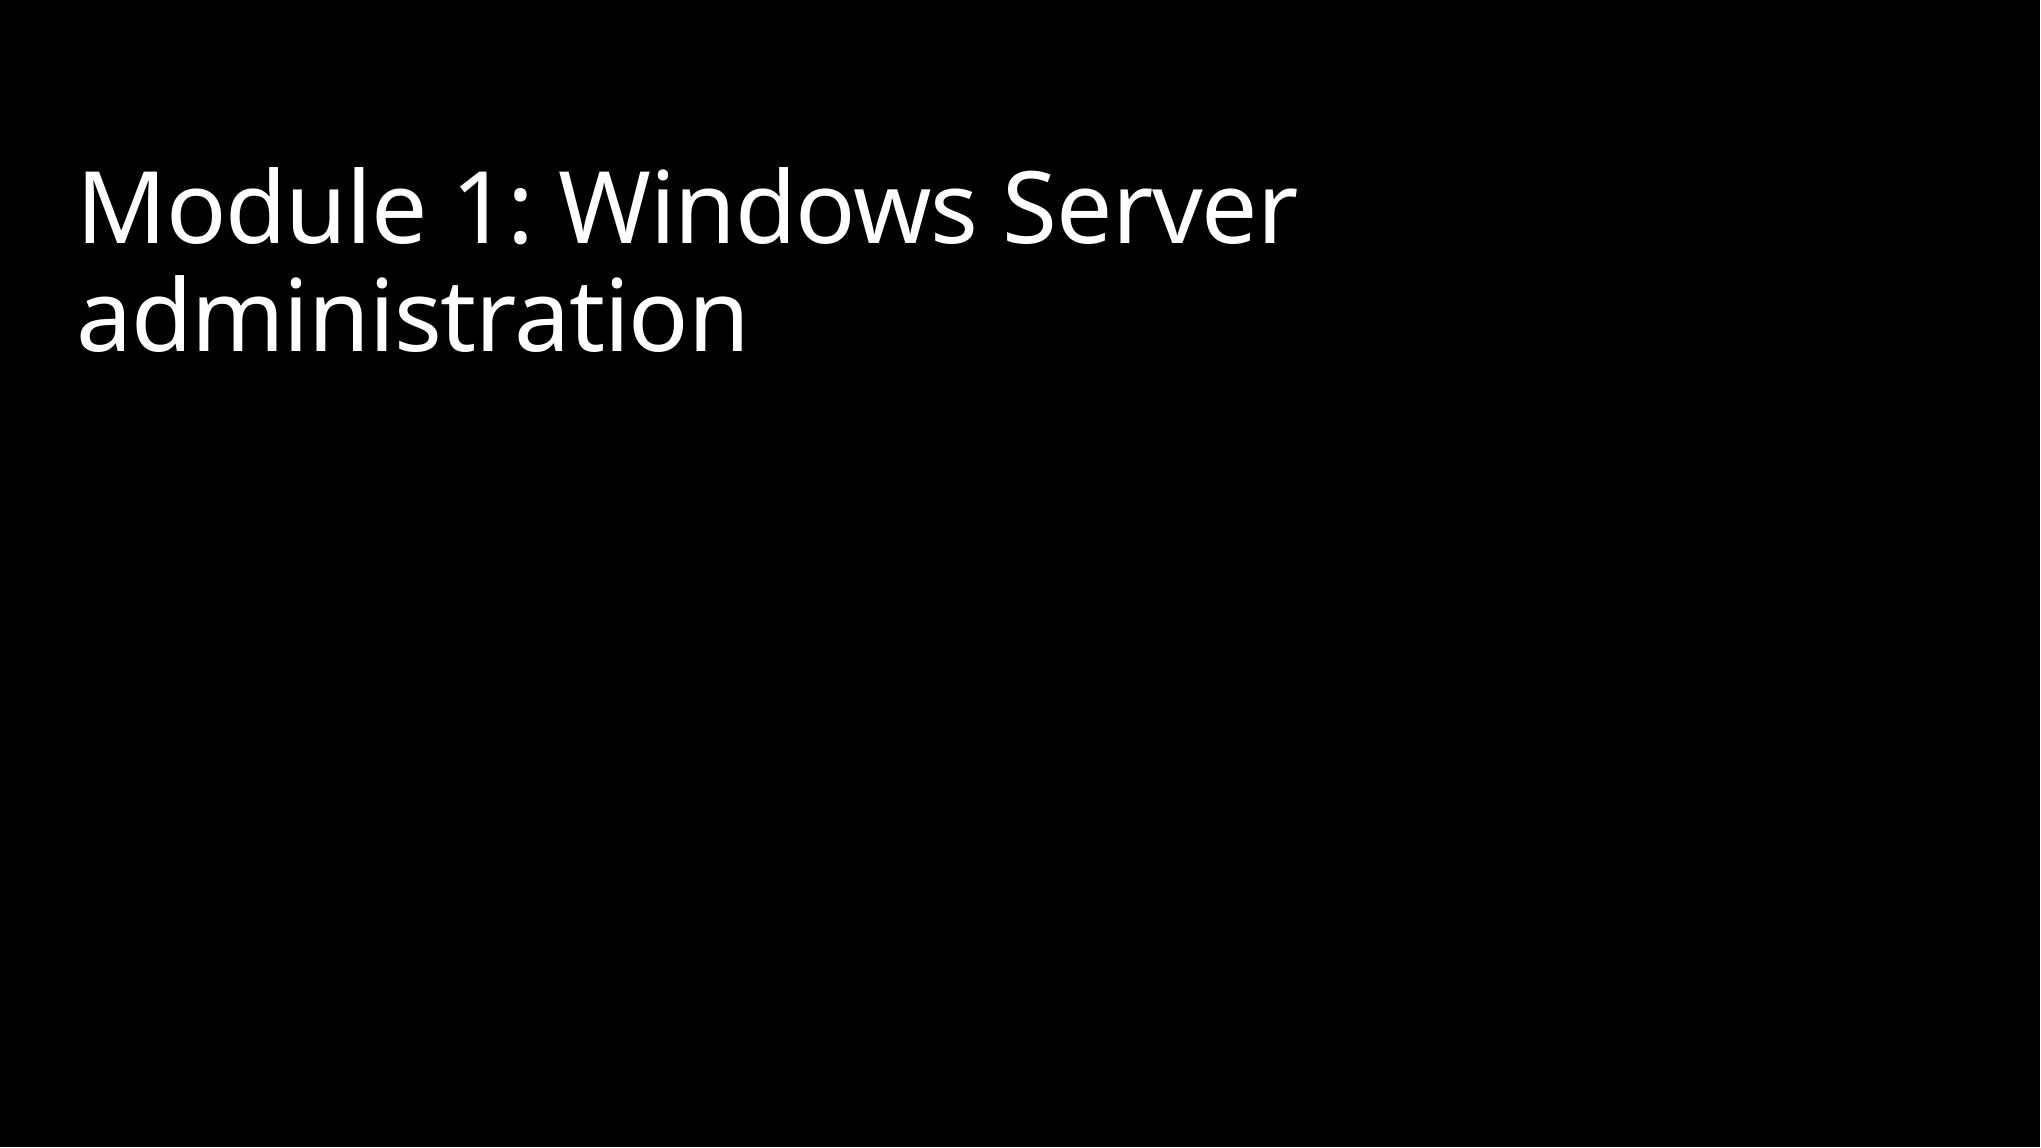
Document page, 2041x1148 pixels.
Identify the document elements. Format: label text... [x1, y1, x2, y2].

title Module 1: Windows Server administration [76, 157, 1324, 753]
